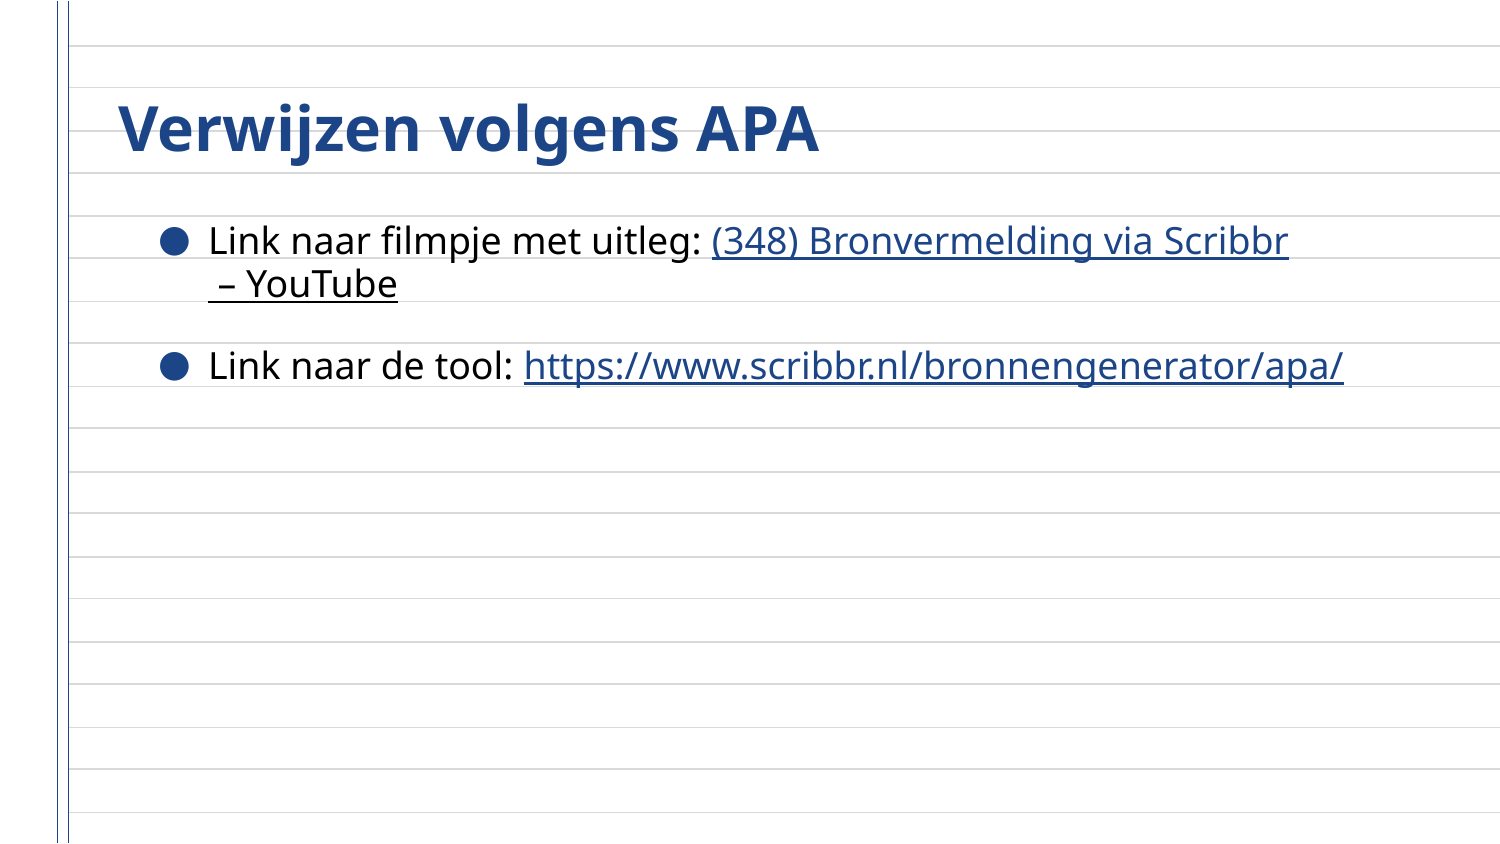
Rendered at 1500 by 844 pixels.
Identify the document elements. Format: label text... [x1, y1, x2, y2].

list Link naar filmpje met uitleg: (348) Bronvermelding via Scribbr – YouTube Link naar de tool: https://www.scribbr.nl/bronnengenerator/apa/ [118, 204, 1382, 769]
title Verwijzen volgens APA [118, 88, 1382, 148]
